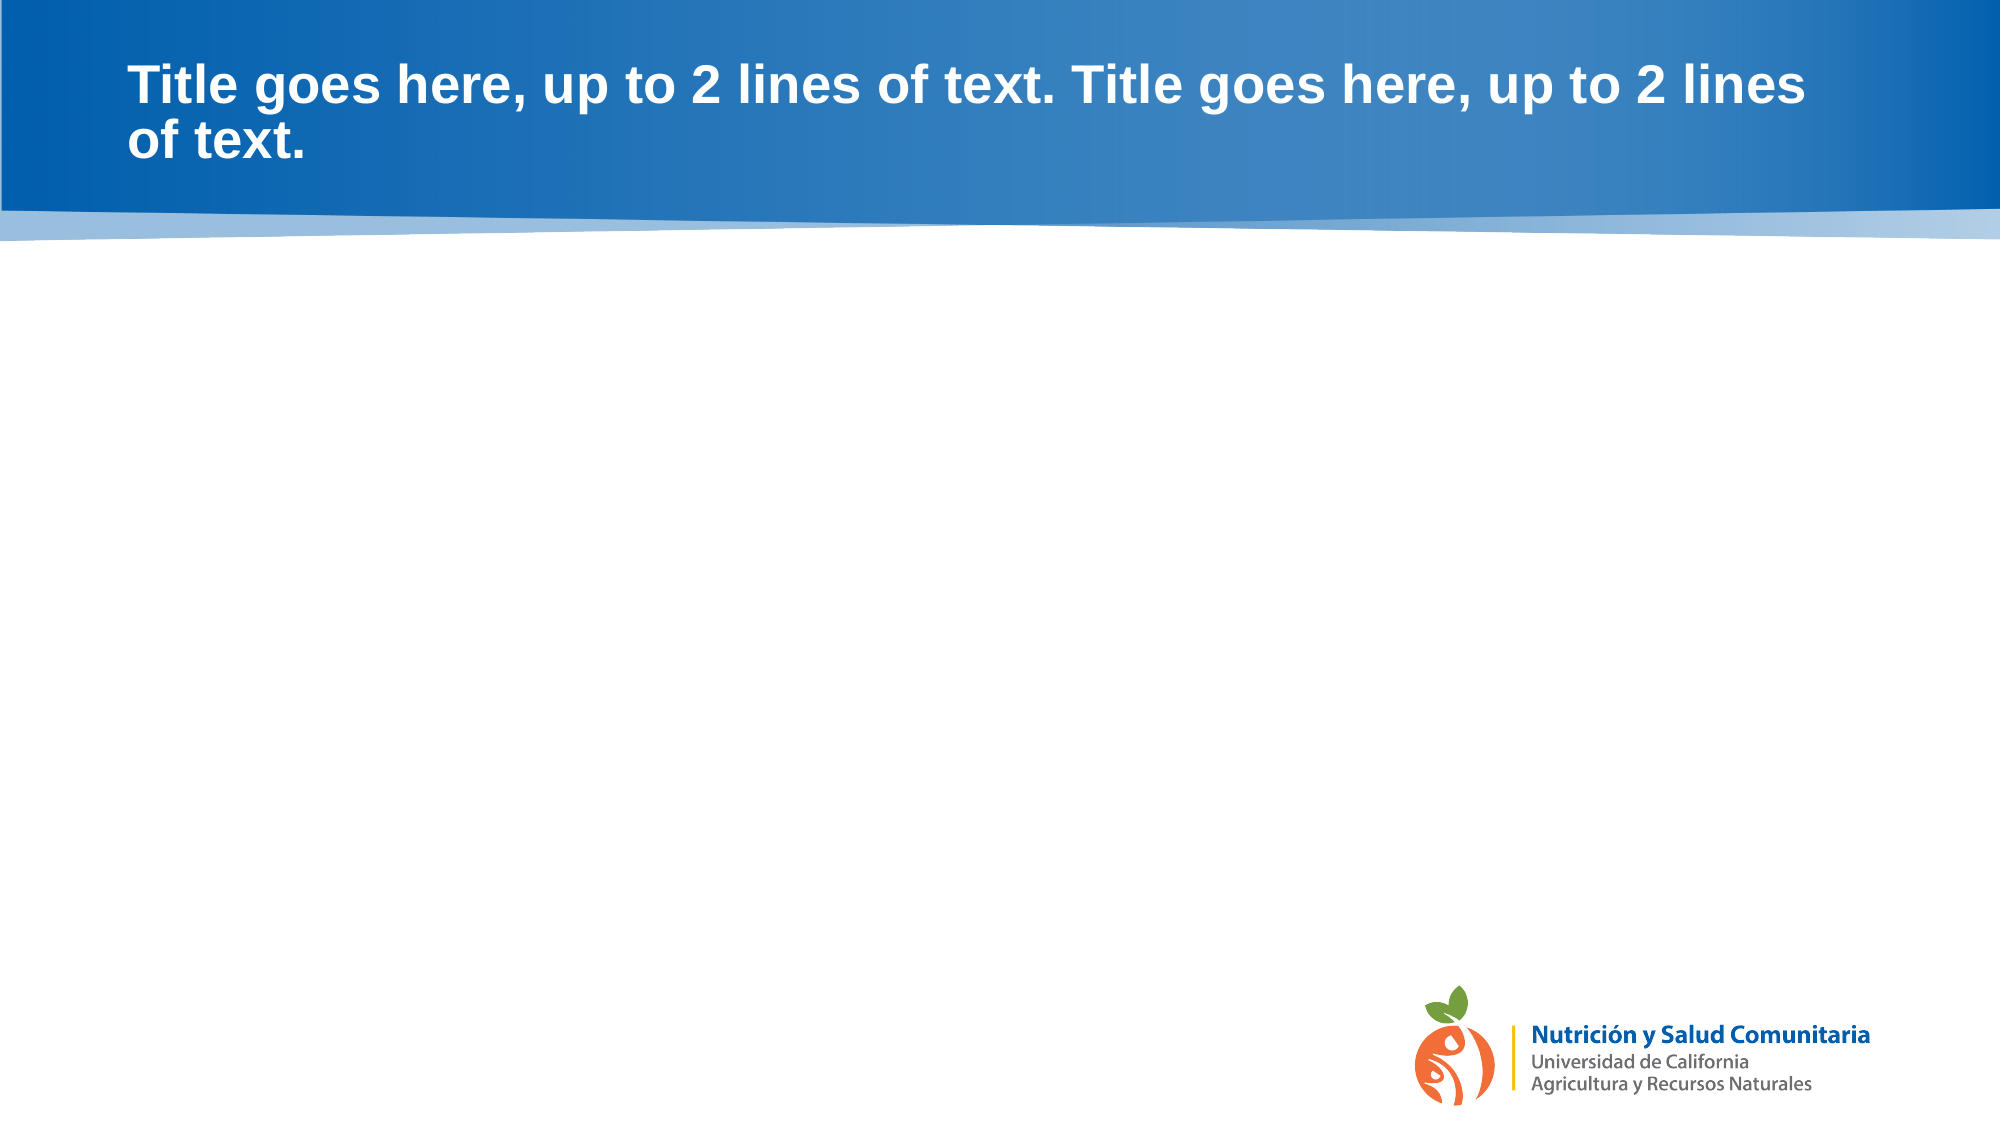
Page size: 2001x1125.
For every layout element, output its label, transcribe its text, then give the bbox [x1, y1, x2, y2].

picture [1412, 985, 1872, 1107]
title Title goes here, up to 2 lines of text. Title goes here, up to 2 lines of text. [112, 51, 1887, 178]
picture [0, 0, 2000, 263]
